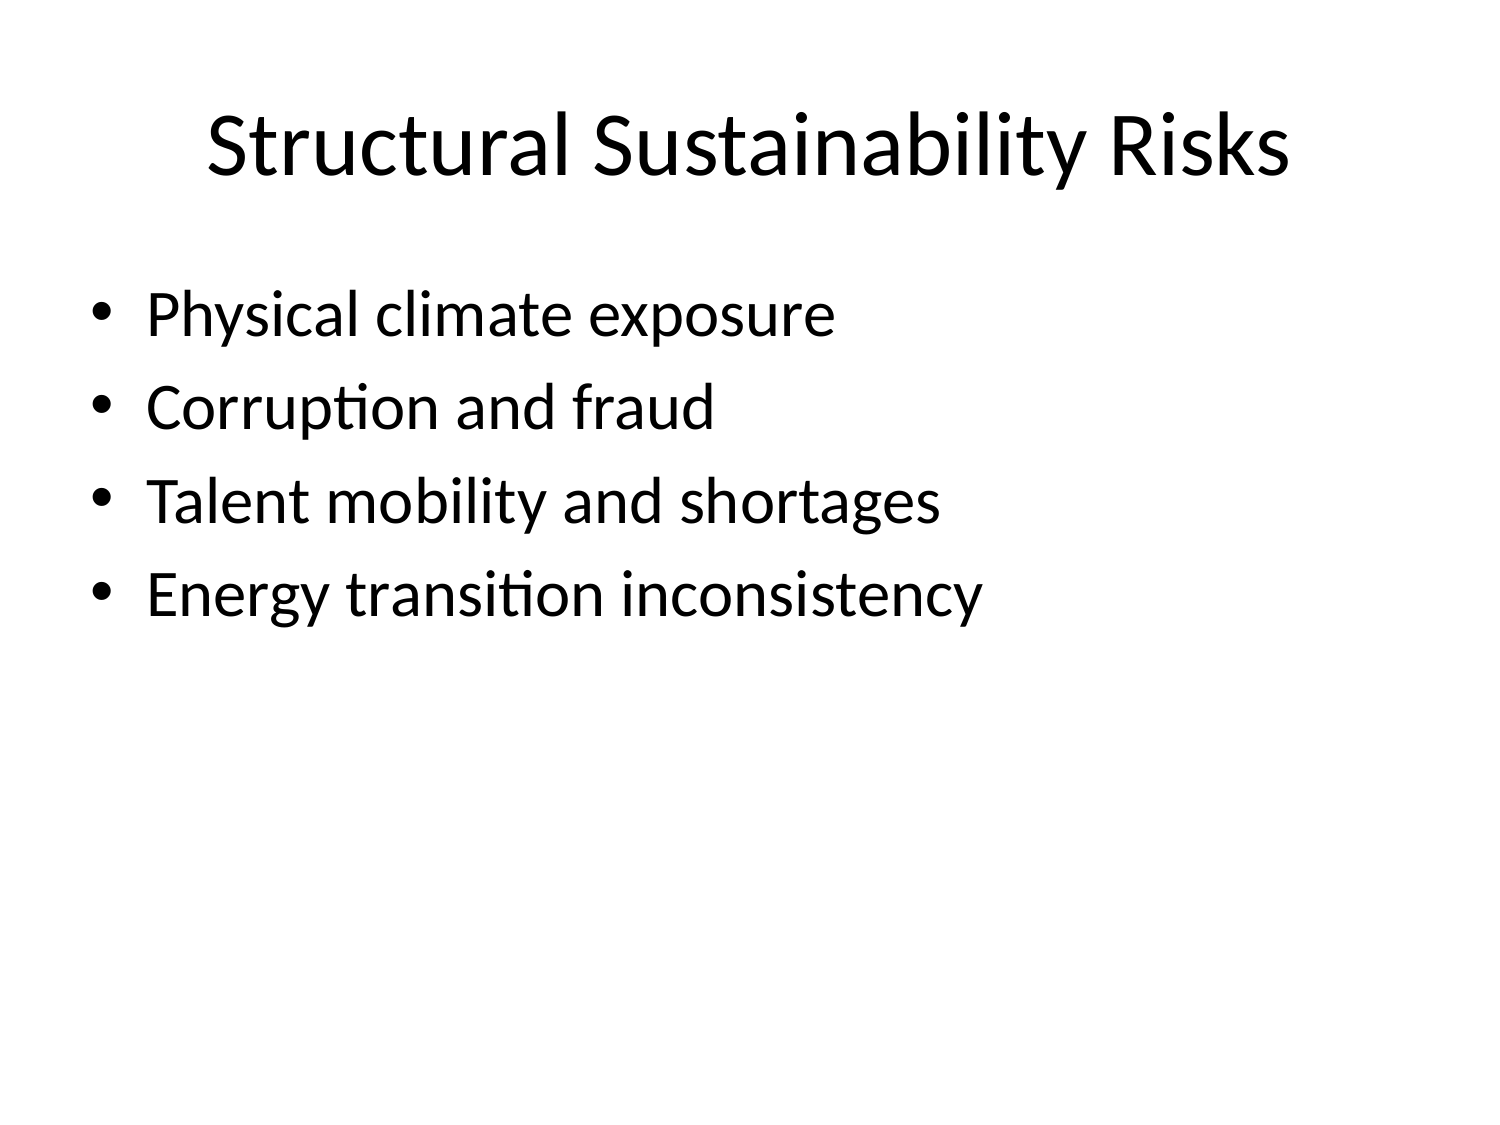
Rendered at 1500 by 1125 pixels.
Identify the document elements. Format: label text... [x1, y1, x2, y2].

title Structural Sustainability Risks [75, 45, 1425, 233]
list Physical climate exposure Corruption and fraud Talent mobility and shortages Energy transition inconsistency [75, 262, 1425, 1005]
